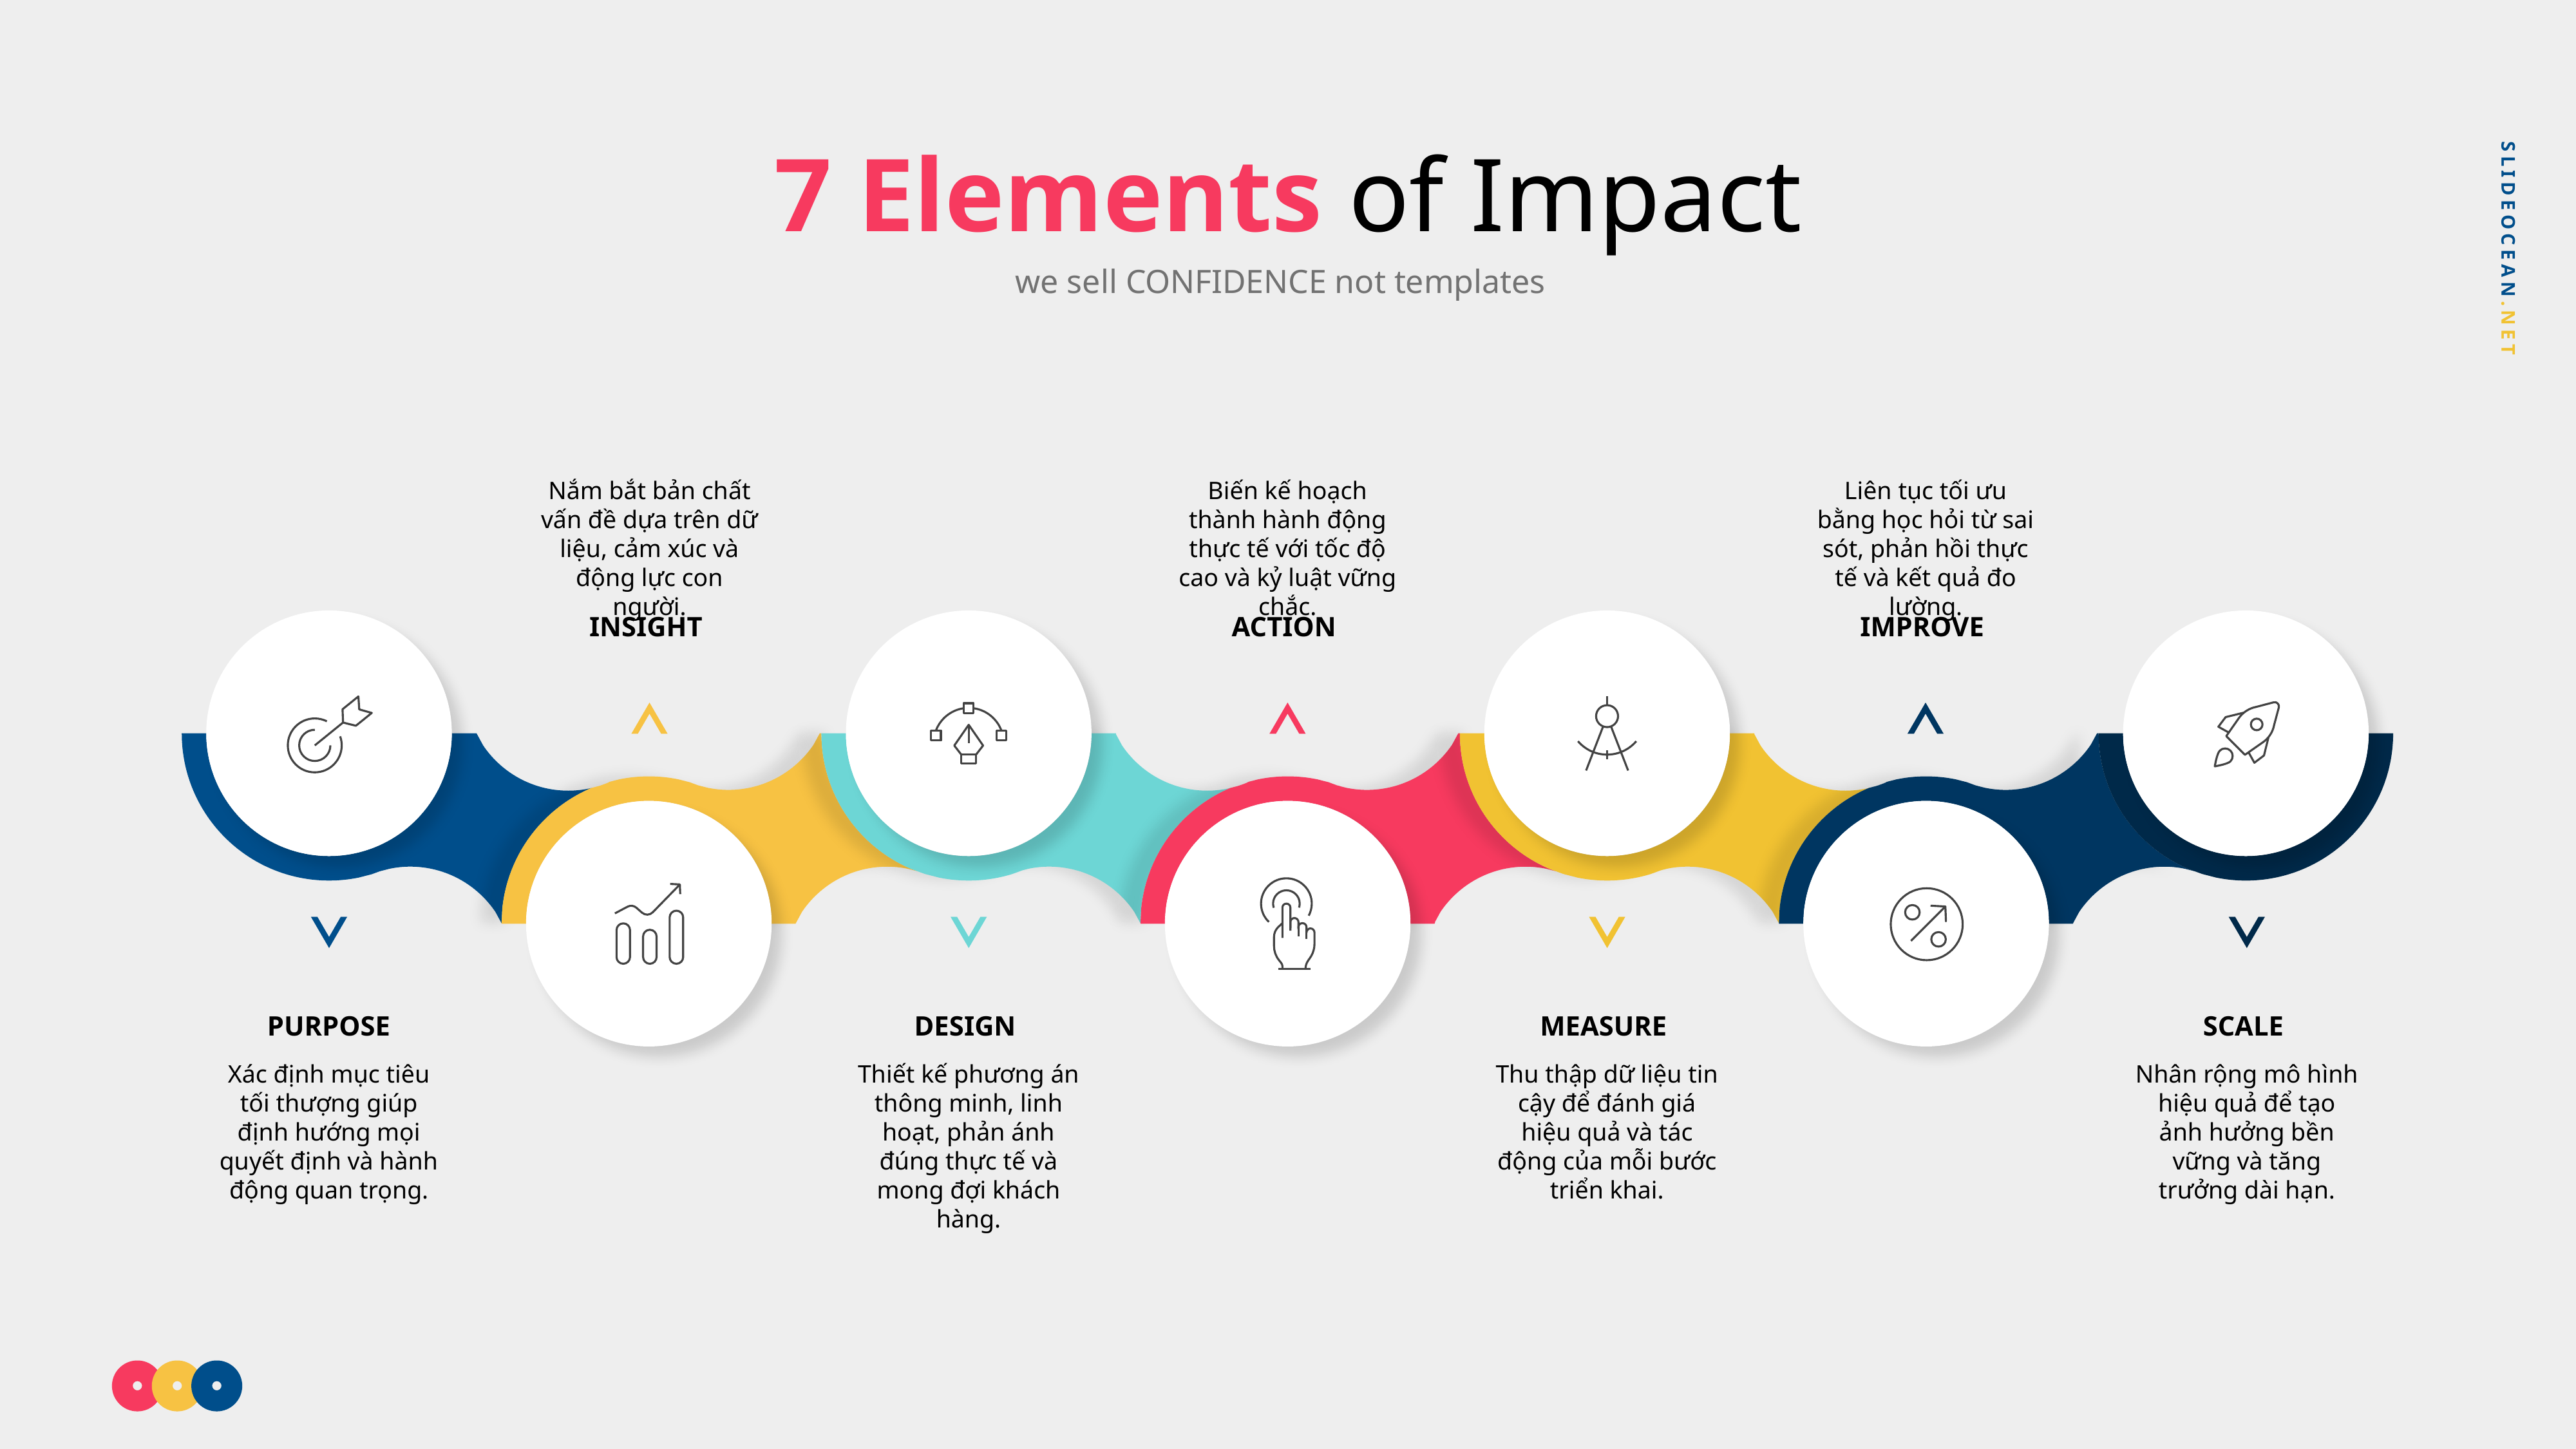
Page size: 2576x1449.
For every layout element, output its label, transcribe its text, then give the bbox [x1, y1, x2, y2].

text_box [205, 609, 453, 857]
text_box [629, 700, 670, 735]
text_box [1802, 470, 2049, 647]
text_box [1267, 700, 1308, 735]
text_box [180, 732, 557, 895]
text_box [931, 703, 1007, 741]
text_box [309, 916, 349, 951]
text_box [1164, 470, 1411, 647]
text_box [1906, 700, 1946, 735]
text_box [2226, 916, 2267, 951]
text_box [287, 696, 372, 773]
text_box [616, 923, 630, 964]
text_box [1483, 609, 1731, 857]
text_box [1777, 732, 2190, 925]
text_box we sell CONFIDENCE not templates [1005, 256, 1556, 305]
text_box 7 Elements of Impact [764, 126, 1812, 257]
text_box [2123, 1003, 2371, 1181]
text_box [205, 1003, 453, 1210]
text_box [820, 732, 1196, 895]
text_box [954, 724, 983, 764]
text_box [1578, 696, 1636, 771]
text_box [643, 929, 657, 964]
text_box [844, 609, 1093, 857]
text_box [500, 761, 878, 925]
text_box [1261, 878, 1315, 969]
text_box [1484, 1003, 1730, 1181]
text_box [2215, 748, 2233, 766]
text_box [2218, 702, 2279, 763]
text_box [2098, 732, 2394, 882]
text_box [1139, 760, 1517, 925]
text_box [2122, 609, 2370, 857]
text_box [614, 884, 681, 915]
text_box [1587, 916, 1627, 951]
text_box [526, 470, 773, 647]
text_box [669, 911, 683, 964]
text_box [1459, 732, 1834, 895]
text_box [1890, 888, 1963, 960]
text_box [525, 800, 773, 1048]
text_box [1164, 800, 1412, 1048]
text_box [1802, 800, 2050, 1048]
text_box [845, 1003, 1092, 1210]
text_box [949, 916, 989, 951]
